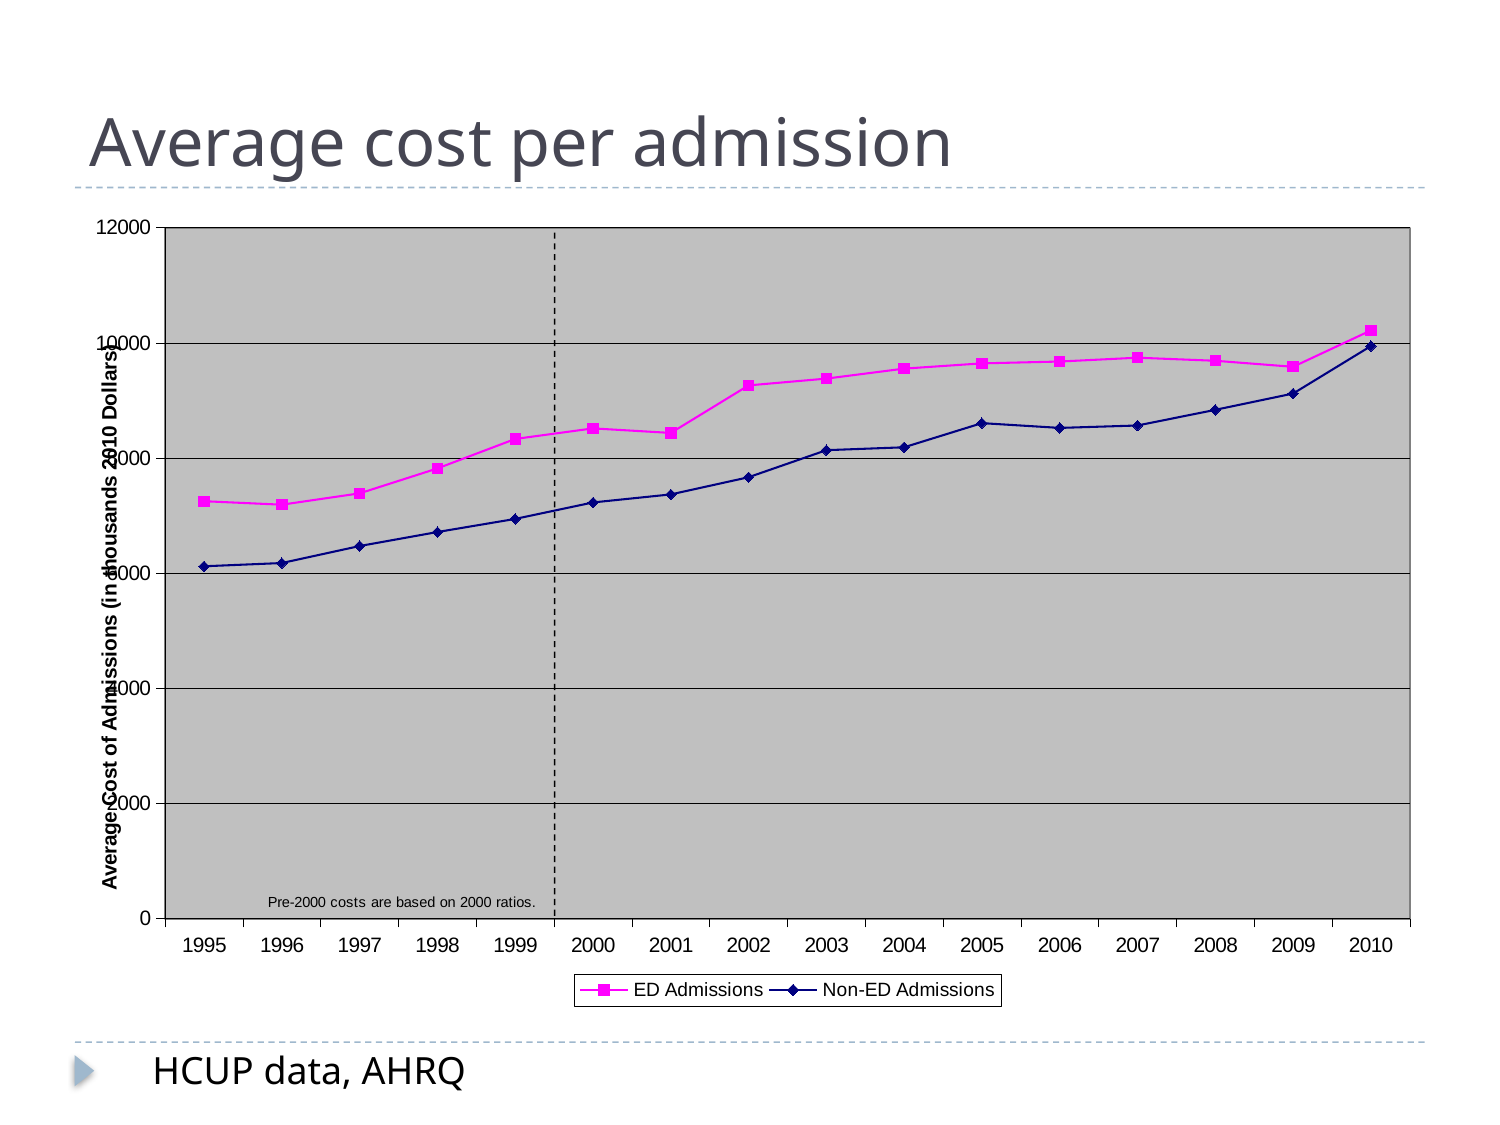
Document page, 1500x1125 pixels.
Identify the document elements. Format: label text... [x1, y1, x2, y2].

title Average cost per admission [75, 24, 1425, 188]
chart [74, 199, 1426, 1011]
text_box HCUP data, AHRQ [137, 1039, 850, 1100]
